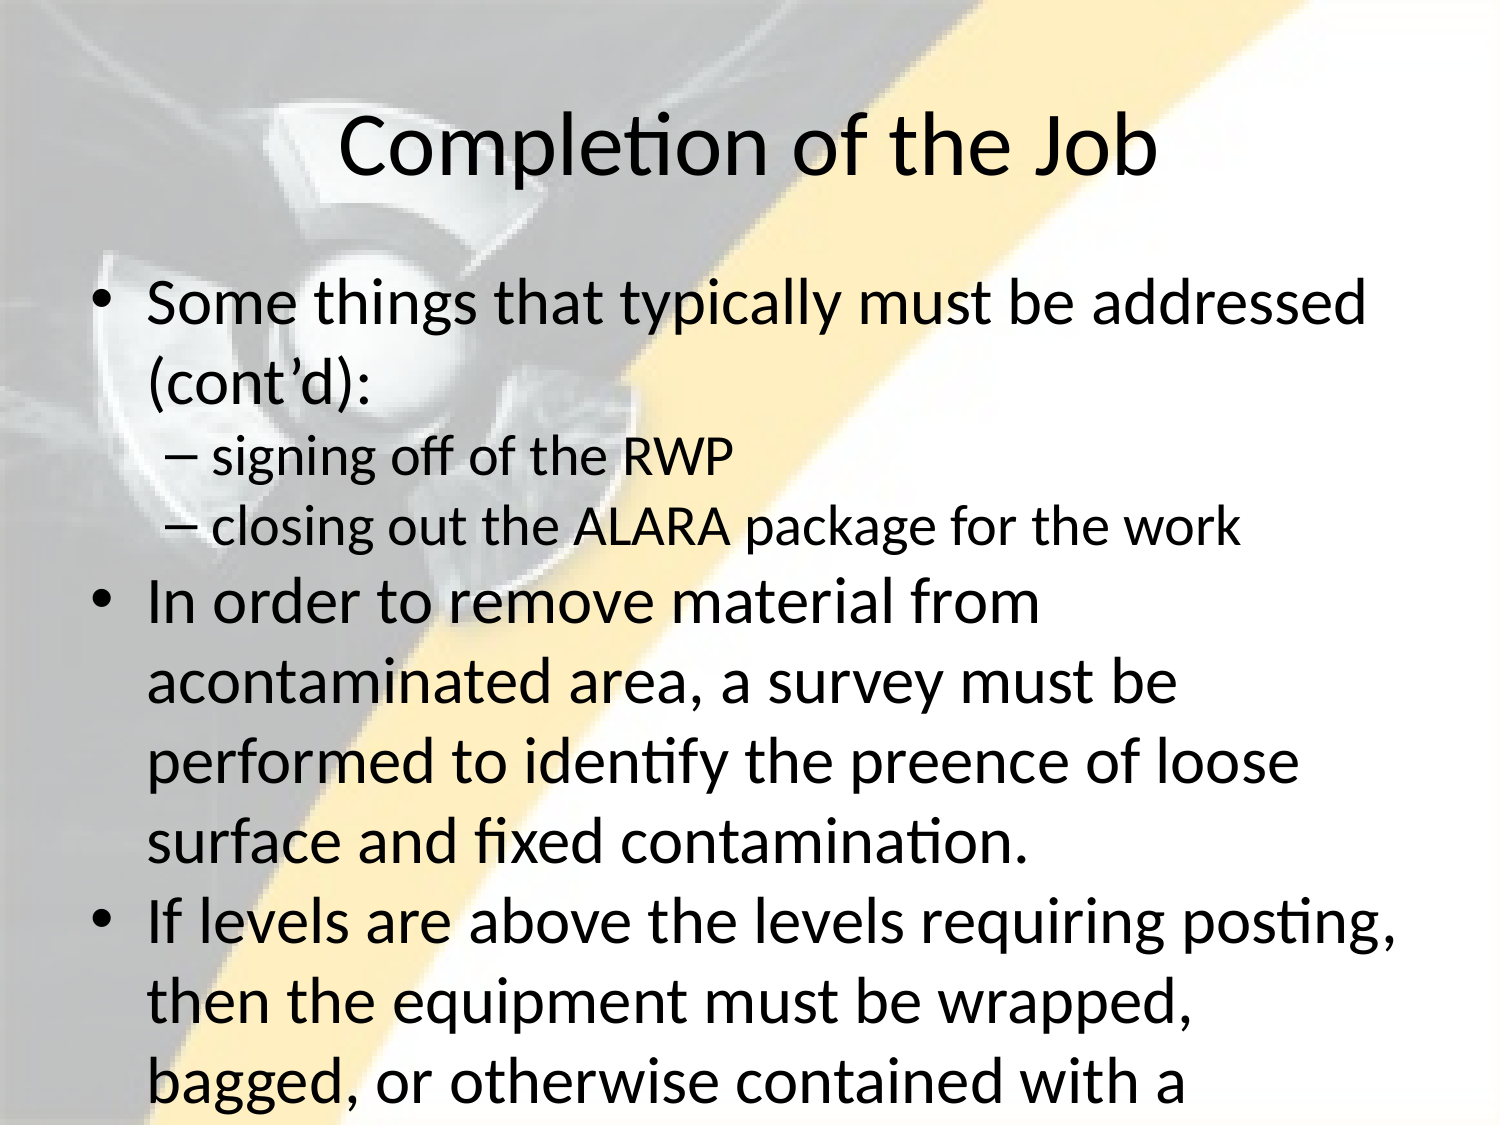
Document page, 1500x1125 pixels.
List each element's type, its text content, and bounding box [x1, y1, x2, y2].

title Completion of the Job [75, 45, 1425, 233]
list Some things that typically must be addressed (cont’d): signing off of the RWP closing out the ALARA package for the work In order to remove material from acontaminated area, a survey must be performed to identify the preence of loose surface and fixed contamination. If levels are above the levels requiring posting, then the equipment must be wrapped, bagged, or otherwise contained with a radioactive materials tag attached. [75, 249, 1425, 1038]
